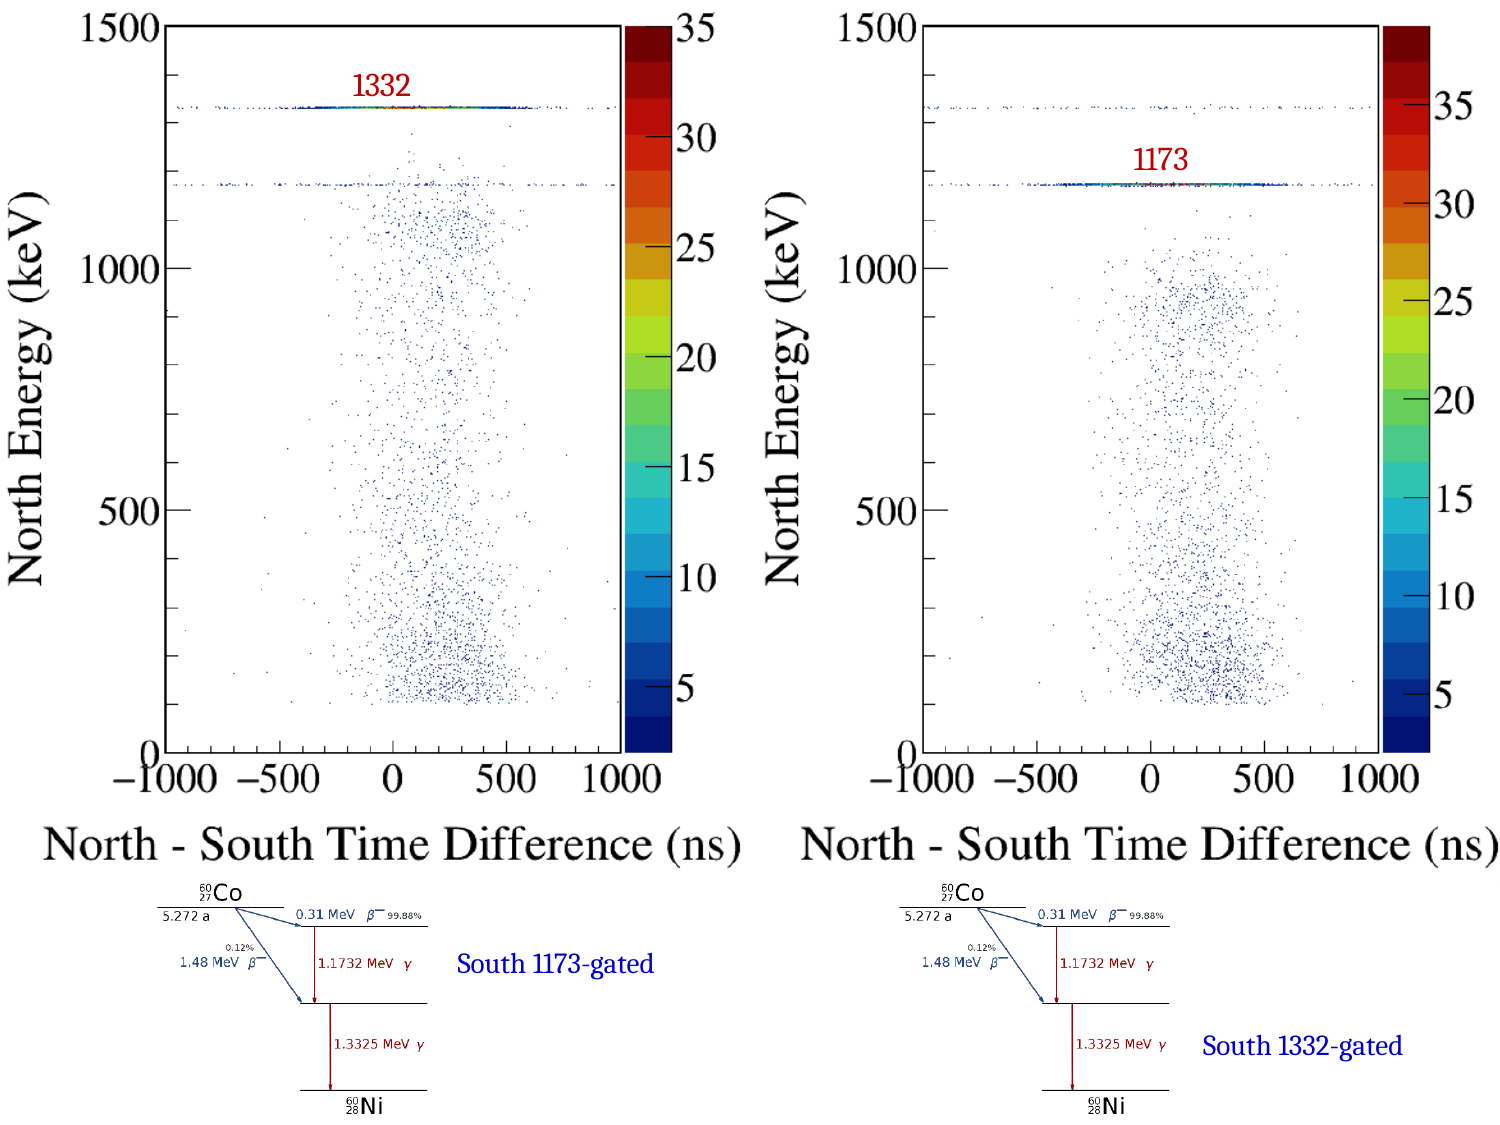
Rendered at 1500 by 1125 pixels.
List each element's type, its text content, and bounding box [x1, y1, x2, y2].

text_box South 1173-gated [442, 936, 671, 987]
picture [0, 0, 743, 1125]
picture [757, 0, 1500, 1125]
text_box South 1332-gated [1188, 1018, 1419, 1069]
